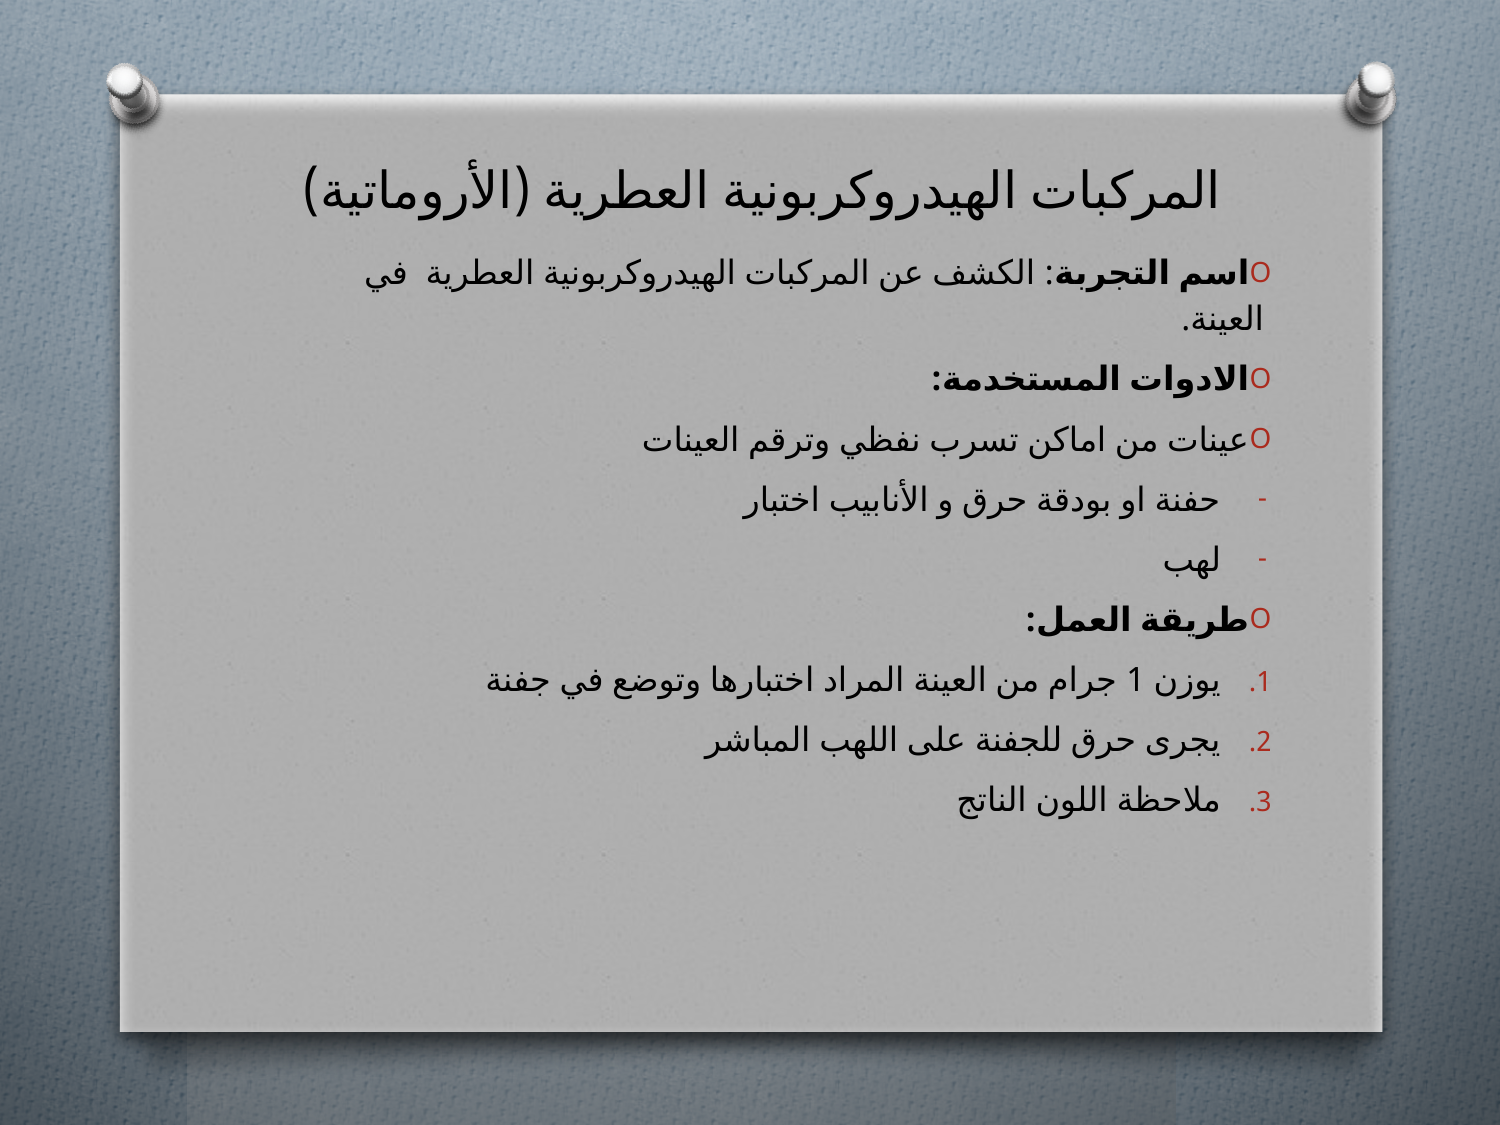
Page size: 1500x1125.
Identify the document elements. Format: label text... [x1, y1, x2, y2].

picture [75, 29, 198, 149]
title المركبات الهيدروكربونية العطرية (الأروماتية) [87, 149, 1438, 295]
picture [1317, 35, 1439, 149]
list اسم التجربة: الكشف عن المركبات الهيدروكربونية العطرية في العينة. الادوات المستخدمة: عينات من اماكن تسرب نفظي وترقم العينات حفنة او بودقة حرق و الأنابيب اختبار لهب طريقة العمل: يوزن 1 جرام من العينة المراد اختبارها وتوضع في جفنة يجرى حرق للجفنة على اللهب المباشر ملاحظة اللون الناتج [262, 237, 1279, 829]
